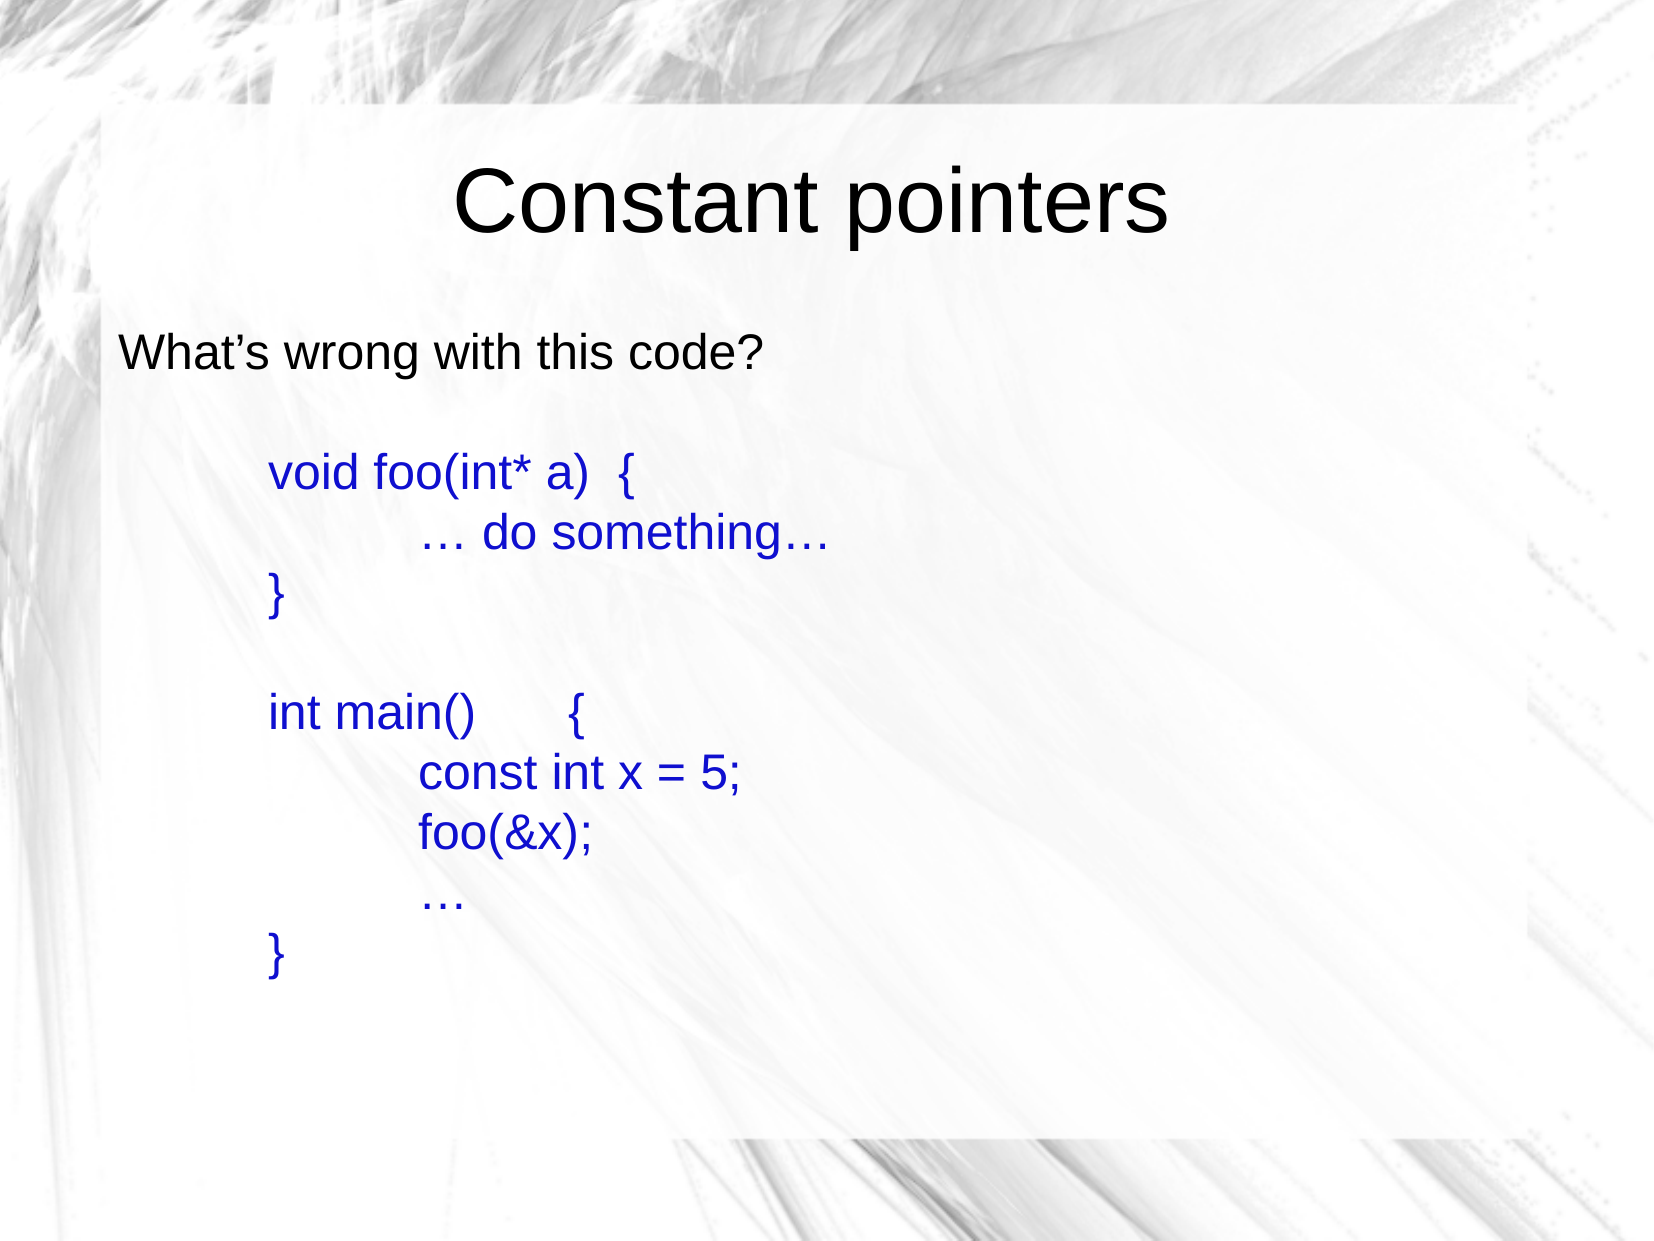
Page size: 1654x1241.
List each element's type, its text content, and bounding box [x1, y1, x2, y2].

title Constant pointers [118, 93, 1506, 299]
picture [0, 0, 1654, 1241]
list What’s wrong with this code? void foo(int* a) { … do something… } int main() { const int x = 5; foo(&x); … } [118, 319, 1571, 1109]
